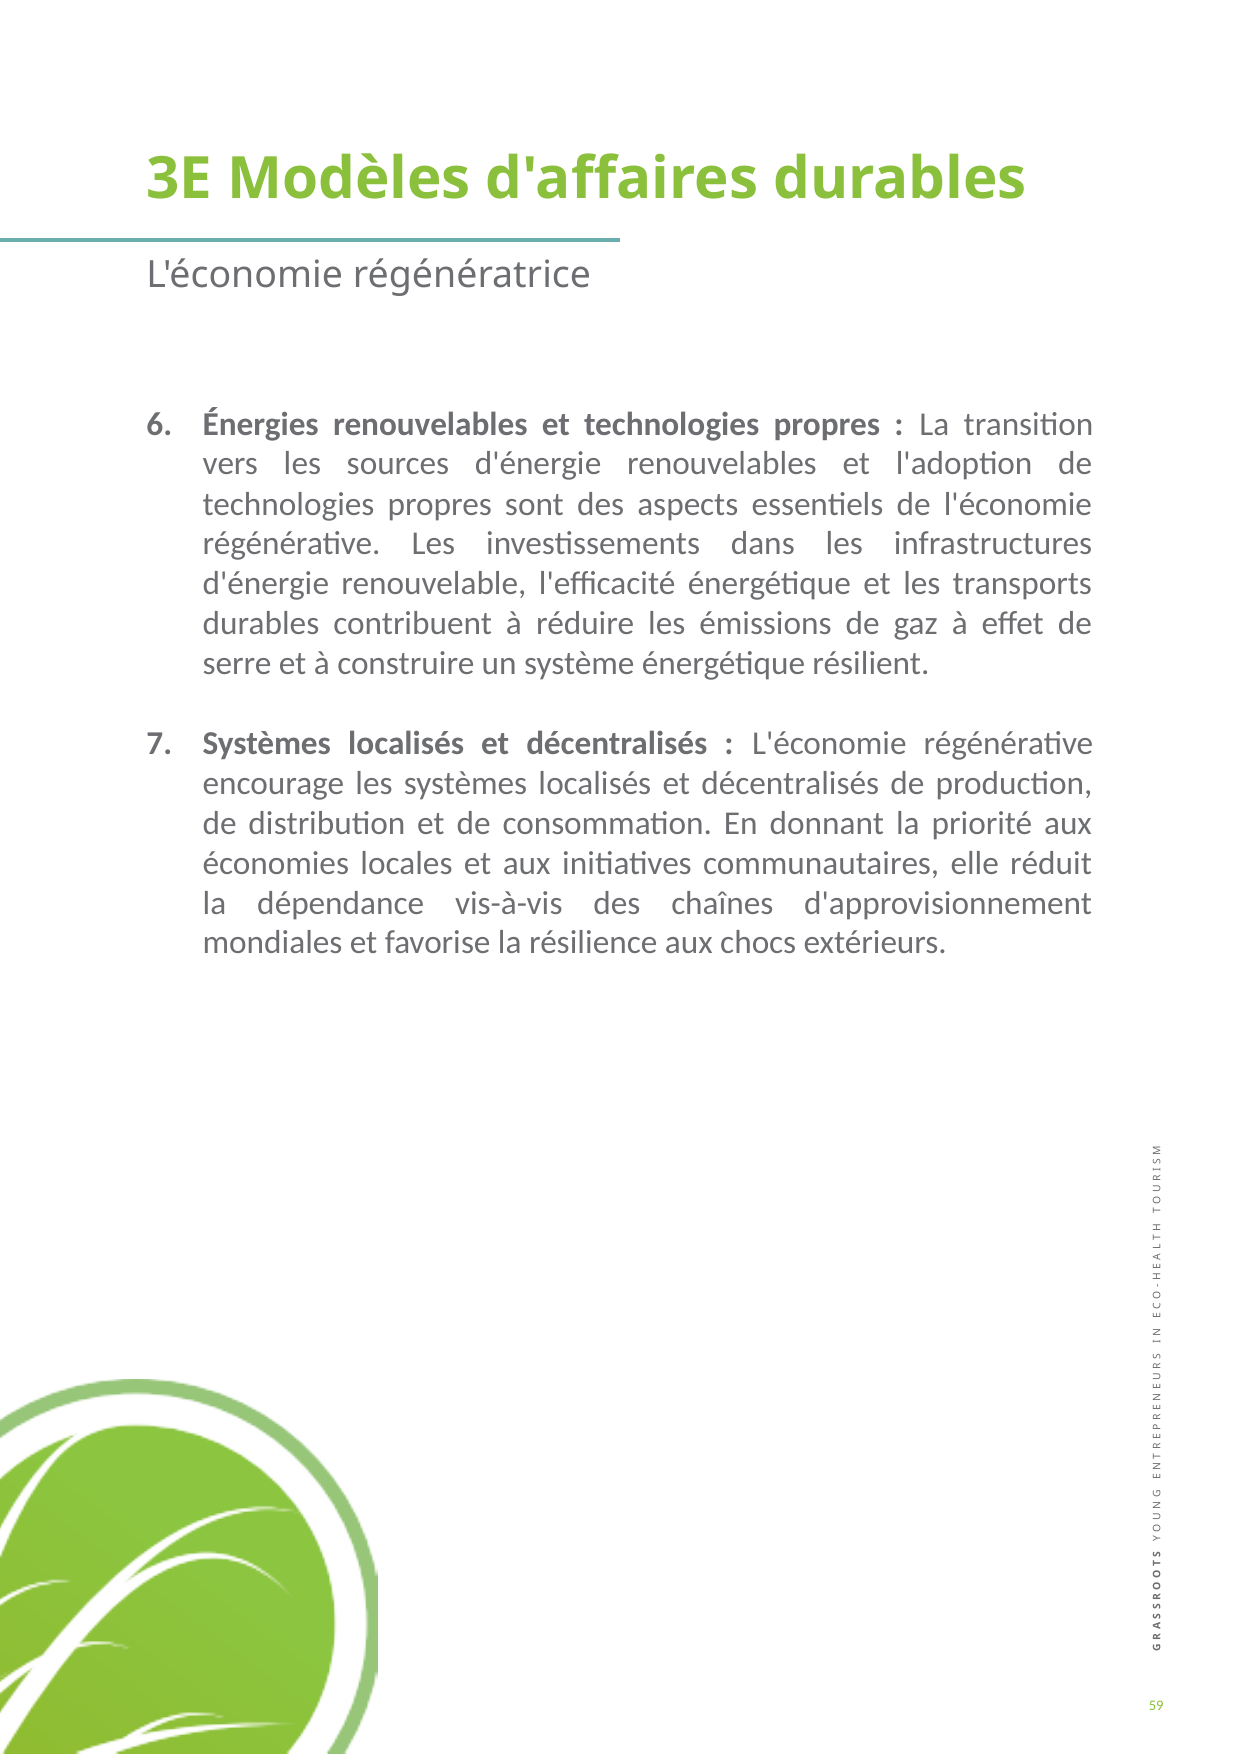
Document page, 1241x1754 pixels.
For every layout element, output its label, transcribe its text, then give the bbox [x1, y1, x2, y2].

list Énergies renouvelables et technologies propres : La transition vers les sources d'énergie renouvelables et l'adoption de technologies propres sont des aspects essentiels de l'économie régénérative. Les investissements dans les infrastructures d'énergie renouvelable, l'efficacité énergétique et les transports durables contribuent à réduire les émissions de gaz à effet de serre et à construire un système énergétique résilient. Systèmes localisés et décentralisés : L'économie régénérative encourage les systèmes localisés et décentralisés de production, de distribution et de consommation. En donnant la priorité aux économies locales et aux initiatives communautaires, elle réduit la dépendance vis-à-vis des chaînes d'approvisionnement mondiales et favorise la résilience aux chocs extérieurs. [131, 394, 1109, 1609]
list 3E Modèles d'affaires durables [131, 132, 1109, 242]
text_box [320, 615, 351, 664]
slide_number 59 [1125, 1666, 1187, 1743]
list L'économie régénératrice [131, 242, 1109, 371]
